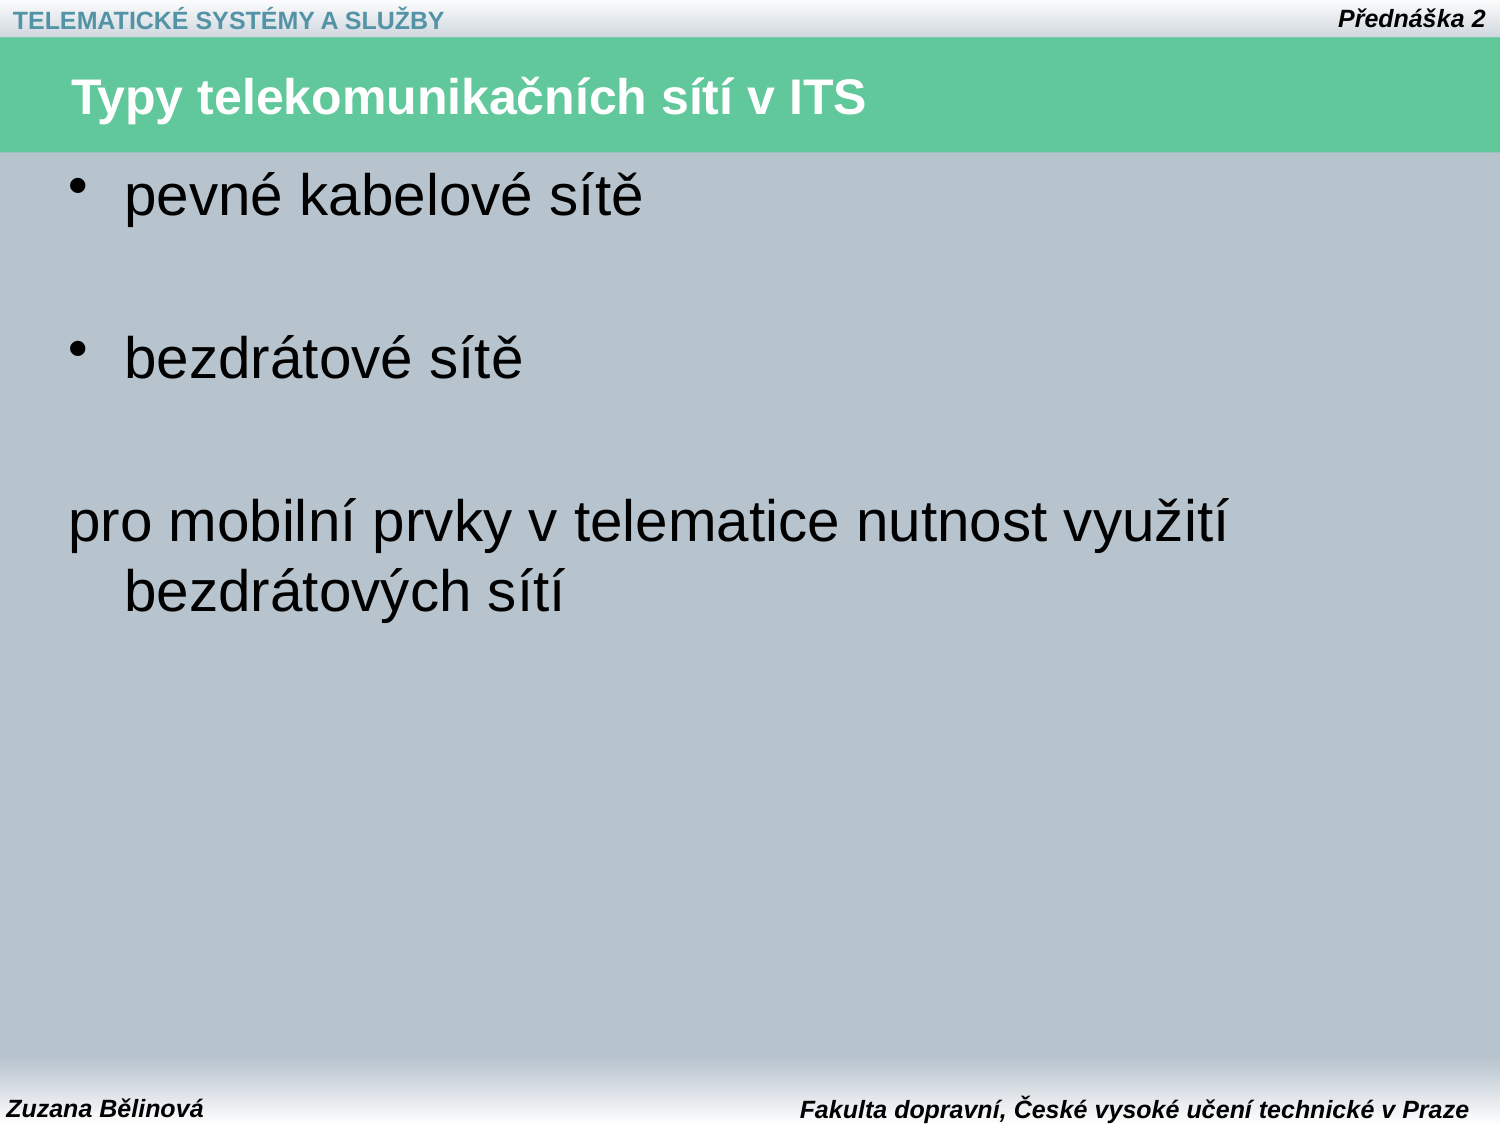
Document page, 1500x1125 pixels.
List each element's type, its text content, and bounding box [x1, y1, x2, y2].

title Typy telekomunikačních sítí v ITS [0, 37, 1500, 153]
list pevné kabelové sítě bezdrátové sítě pro mobilní prvky v telematice nutnost využití bezdrátových sítí [52, 149, 1460, 1071]
